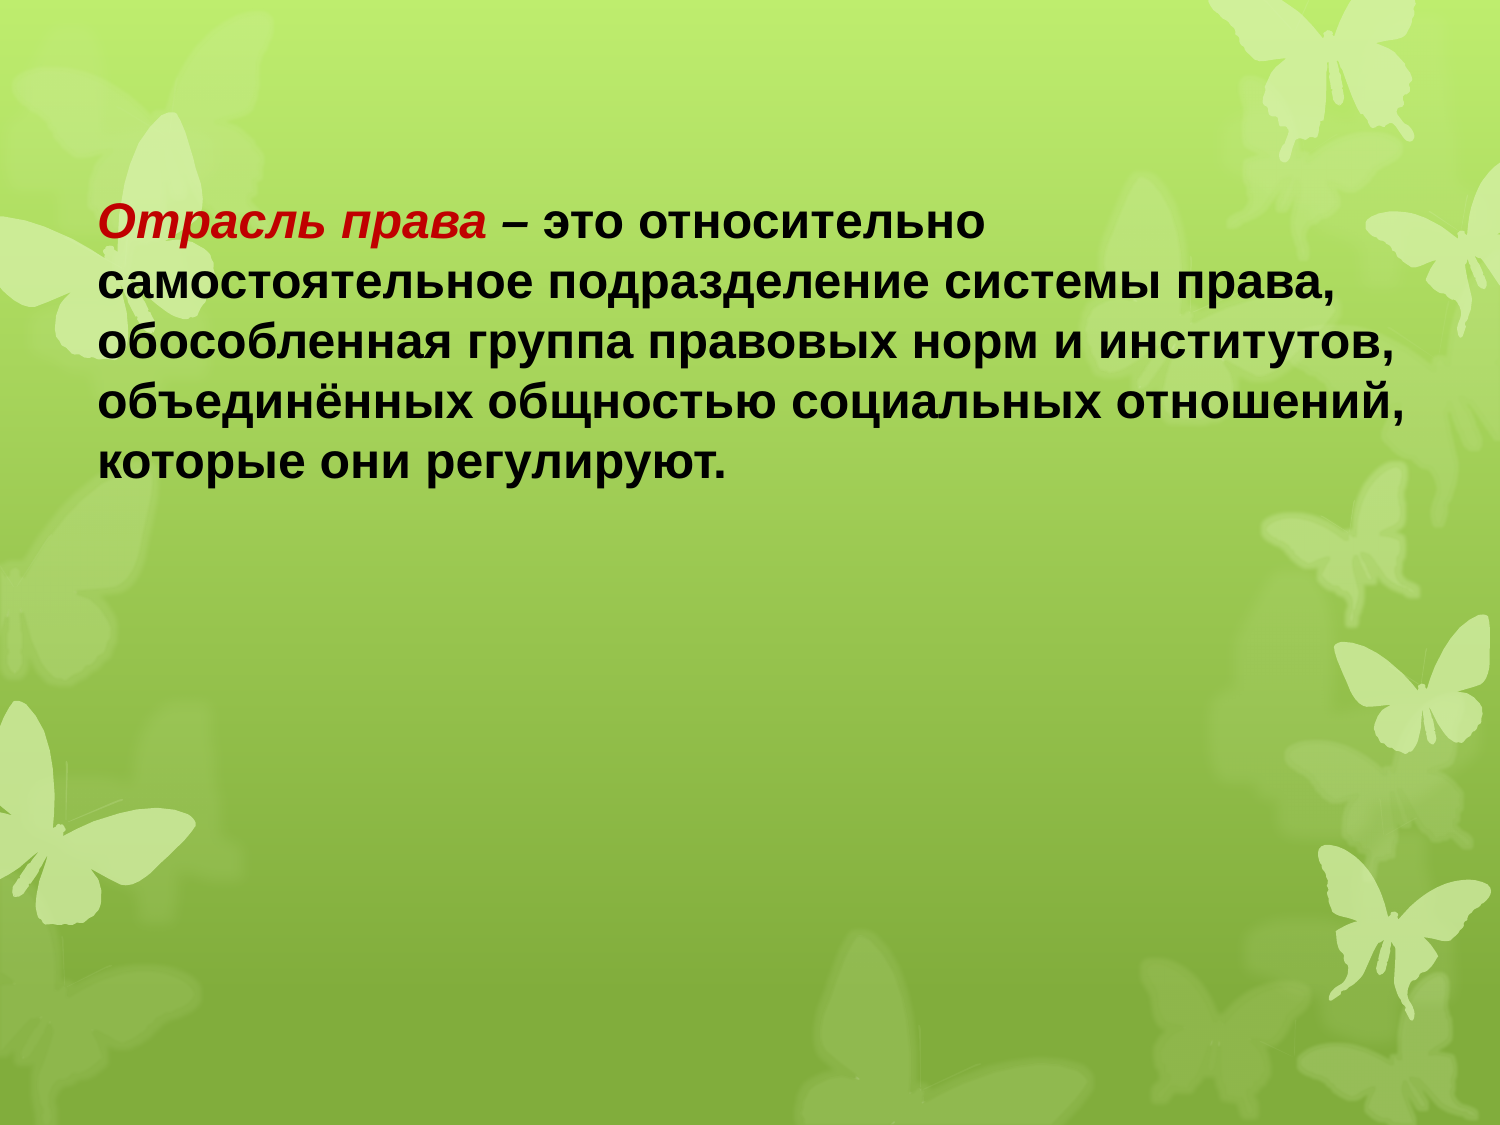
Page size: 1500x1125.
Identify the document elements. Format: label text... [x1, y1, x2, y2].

title Отрасль права – это относительно самостоятельное подразделение системы права, обособленная группа правовых норм и институтов, объединённых общностью социальных отношений, которые они регулируют. [82, 125, 1432, 551]
